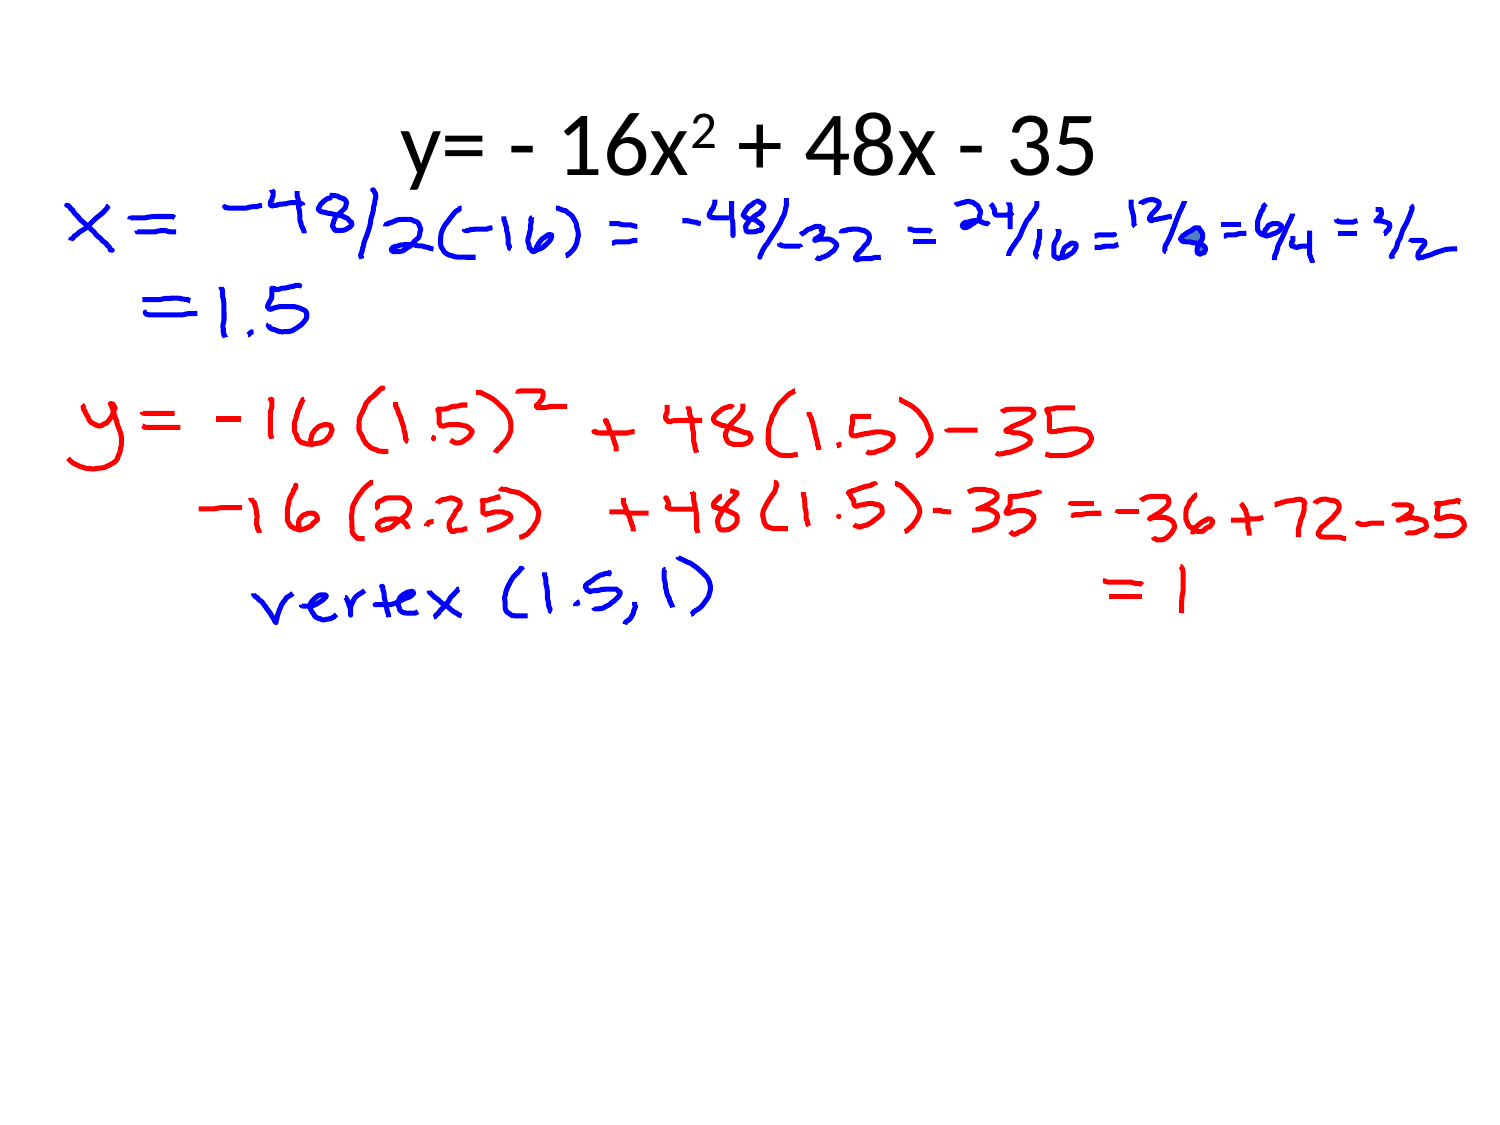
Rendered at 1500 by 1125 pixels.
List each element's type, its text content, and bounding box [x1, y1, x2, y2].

text_box [907, 228, 932, 233]
text_box [767, 390, 798, 457]
text_box [269, 189, 297, 207]
text_box [384, 218, 434, 253]
text_box [1005, 491, 1041, 536]
text_box [1180, 565, 1184, 614]
text_box [350, 481, 374, 540]
text_box [730, 201, 734, 237]
text_box [682, 219, 701, 225]
text_box [1290, 236, 1308, 249]
text_box [894, 482, 921, 533]
text_box [223, 204, 263, 209]
text_box [691, 492, 699, 534]
text_box [503, 216, 512, 250]
text_box [1140, 198, 1172, 222]
text_box [1007, 201, 1038, 256]
text_box [198, 506, 243, 510]
text_box [712, 403, 752, 446]
text_box [1314, 498, 1347, 540]
text_box [220, 286, 227, 338]
text_box [437, 497, 468, 533]
text_box [808, 412, 820, 451]
text_box [1071, 512, 1102, 517]
text_box [1240, 502, 1249, 519]
text_box [1185, 494, 1214, 535]
text_box [967, 488, 999, 531]
text_box [712, 489, 738, 531]
text_box [293, 398, 333, 446]
text_box [437, 404, 473, 444]
text_box [664, 404, 690, 423]
text_box [1393, 504, 1428, 534]
text_box [1007, 202, 1011, 230]
text_box [266, 284, 308, 333]
text_box [1045, 407, 1093, 457]
text_box [813, 230, 838, 260]
text_box [359, 189, 377, 259]
text_box [517, 390, 568, 409]
text_box [850, 415, 894, 454]
text_box [1308, 230, 1314, 263]
text_box [142, 297, 191, 302]
text_box [1140, 495, 1176, 541]
text_box [1053, 229, 1077, 260]
text_box [932, 509, 952, 513]
text_box [144, 311, 198, 316]
text_box [708, 199, 729, 219]
text_box [1410, 239, 1458, 259]
text_box [802, 492, 810, 527]
text_box [1335, 219, 1358, 223]
text_box [847, 482, 883, 528]
text_box [425, 520, 434, 526]
text_box [499, 487, 540, 538]
text_box [475, 391, 512, 453]
text_box [1256, 203, 1283, 237]
text_box [759, 198, 788, 259]
text_box [88, 226, 114, 251]
text_box [129, 215, 176, 220]
text_box [65, 204, 87, 226]
text_box [1245, 521, 1250, 536]
text_box [141, 411, 175, 415]
text_box [687, 406, 698, 453]
text_box [622, 497, 635, 532]
text_box [1164, 201, 1186, 253]
text_box [1356, 522, 1385, 526]
text_box [1390, 204, 1413, 259]
text_box [840, 228, 881, 261]
text_box [779, 243, 802, 248]
text_box [899, 398, 932, 457]
text_box [70, 204, 110, 241]
text_box [1274, 498, 1306, 538]
text_box [250, 497, 260, 533]
text_box [1034, 229, 1041, 258]
text_box [612, 239, 638, 244]
text_box [1230, 516, 1264, 521]
text_box [612, 430, 635, 434]
text_box [1178, 225, 1208, 257]
text_box [609, 222, 638, 228]
text_box [761, 481, 788, 530]
text_box [1102, 580, 1143, 586]
text_box [67, 402, 123, 470]
text_box [439, 207, 476, 259]
text_box [286, 484, 319, 531]
text_box [664, 497, 694, 510]
text_box [593, 430, 610, 434]
text_box [376, 497, 411, 531]
text_box [1130, 199, 1136, 227]
text_box [604, 419, 618, 452]
text_box [481, 495, 512, 531]
text_box [1434, 499, 1466, 537]
text_box [692, 415, 703, 422]
text_box [463, 227, 493, 232]
text_box [317, 194, 353, 232]
text_box [269, 398, 273, 439]
text_box [296, 191, 305, 234]
text_box [742, 200, 765, 233]
text_box [394, 402, 409, 443]
text_box [995, 408, 1035, 455]
text_box [1094, 243, 1119, 249]
text_box [800, 225, 824, 236]
text_box [1223, 232, 1247, 237]
text_box [136, 229, 177, 233]
text_box [527, 217, 553, 253]
text_box [954, 200, 990, 229]
text_box [1375, 208, 1391, 235]
text_box [1273, 213, 1294, 261]
text_box [358, 387, 389, 453]
title y= - 16x2 + 48x - 35 [75, 45, 1425, 233]
text_box [555, 207, 580, 257]
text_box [253, 556, 711, 625]
text_box [989, 203, 1009, 216]
text_box [142, 425, 181, 429]
